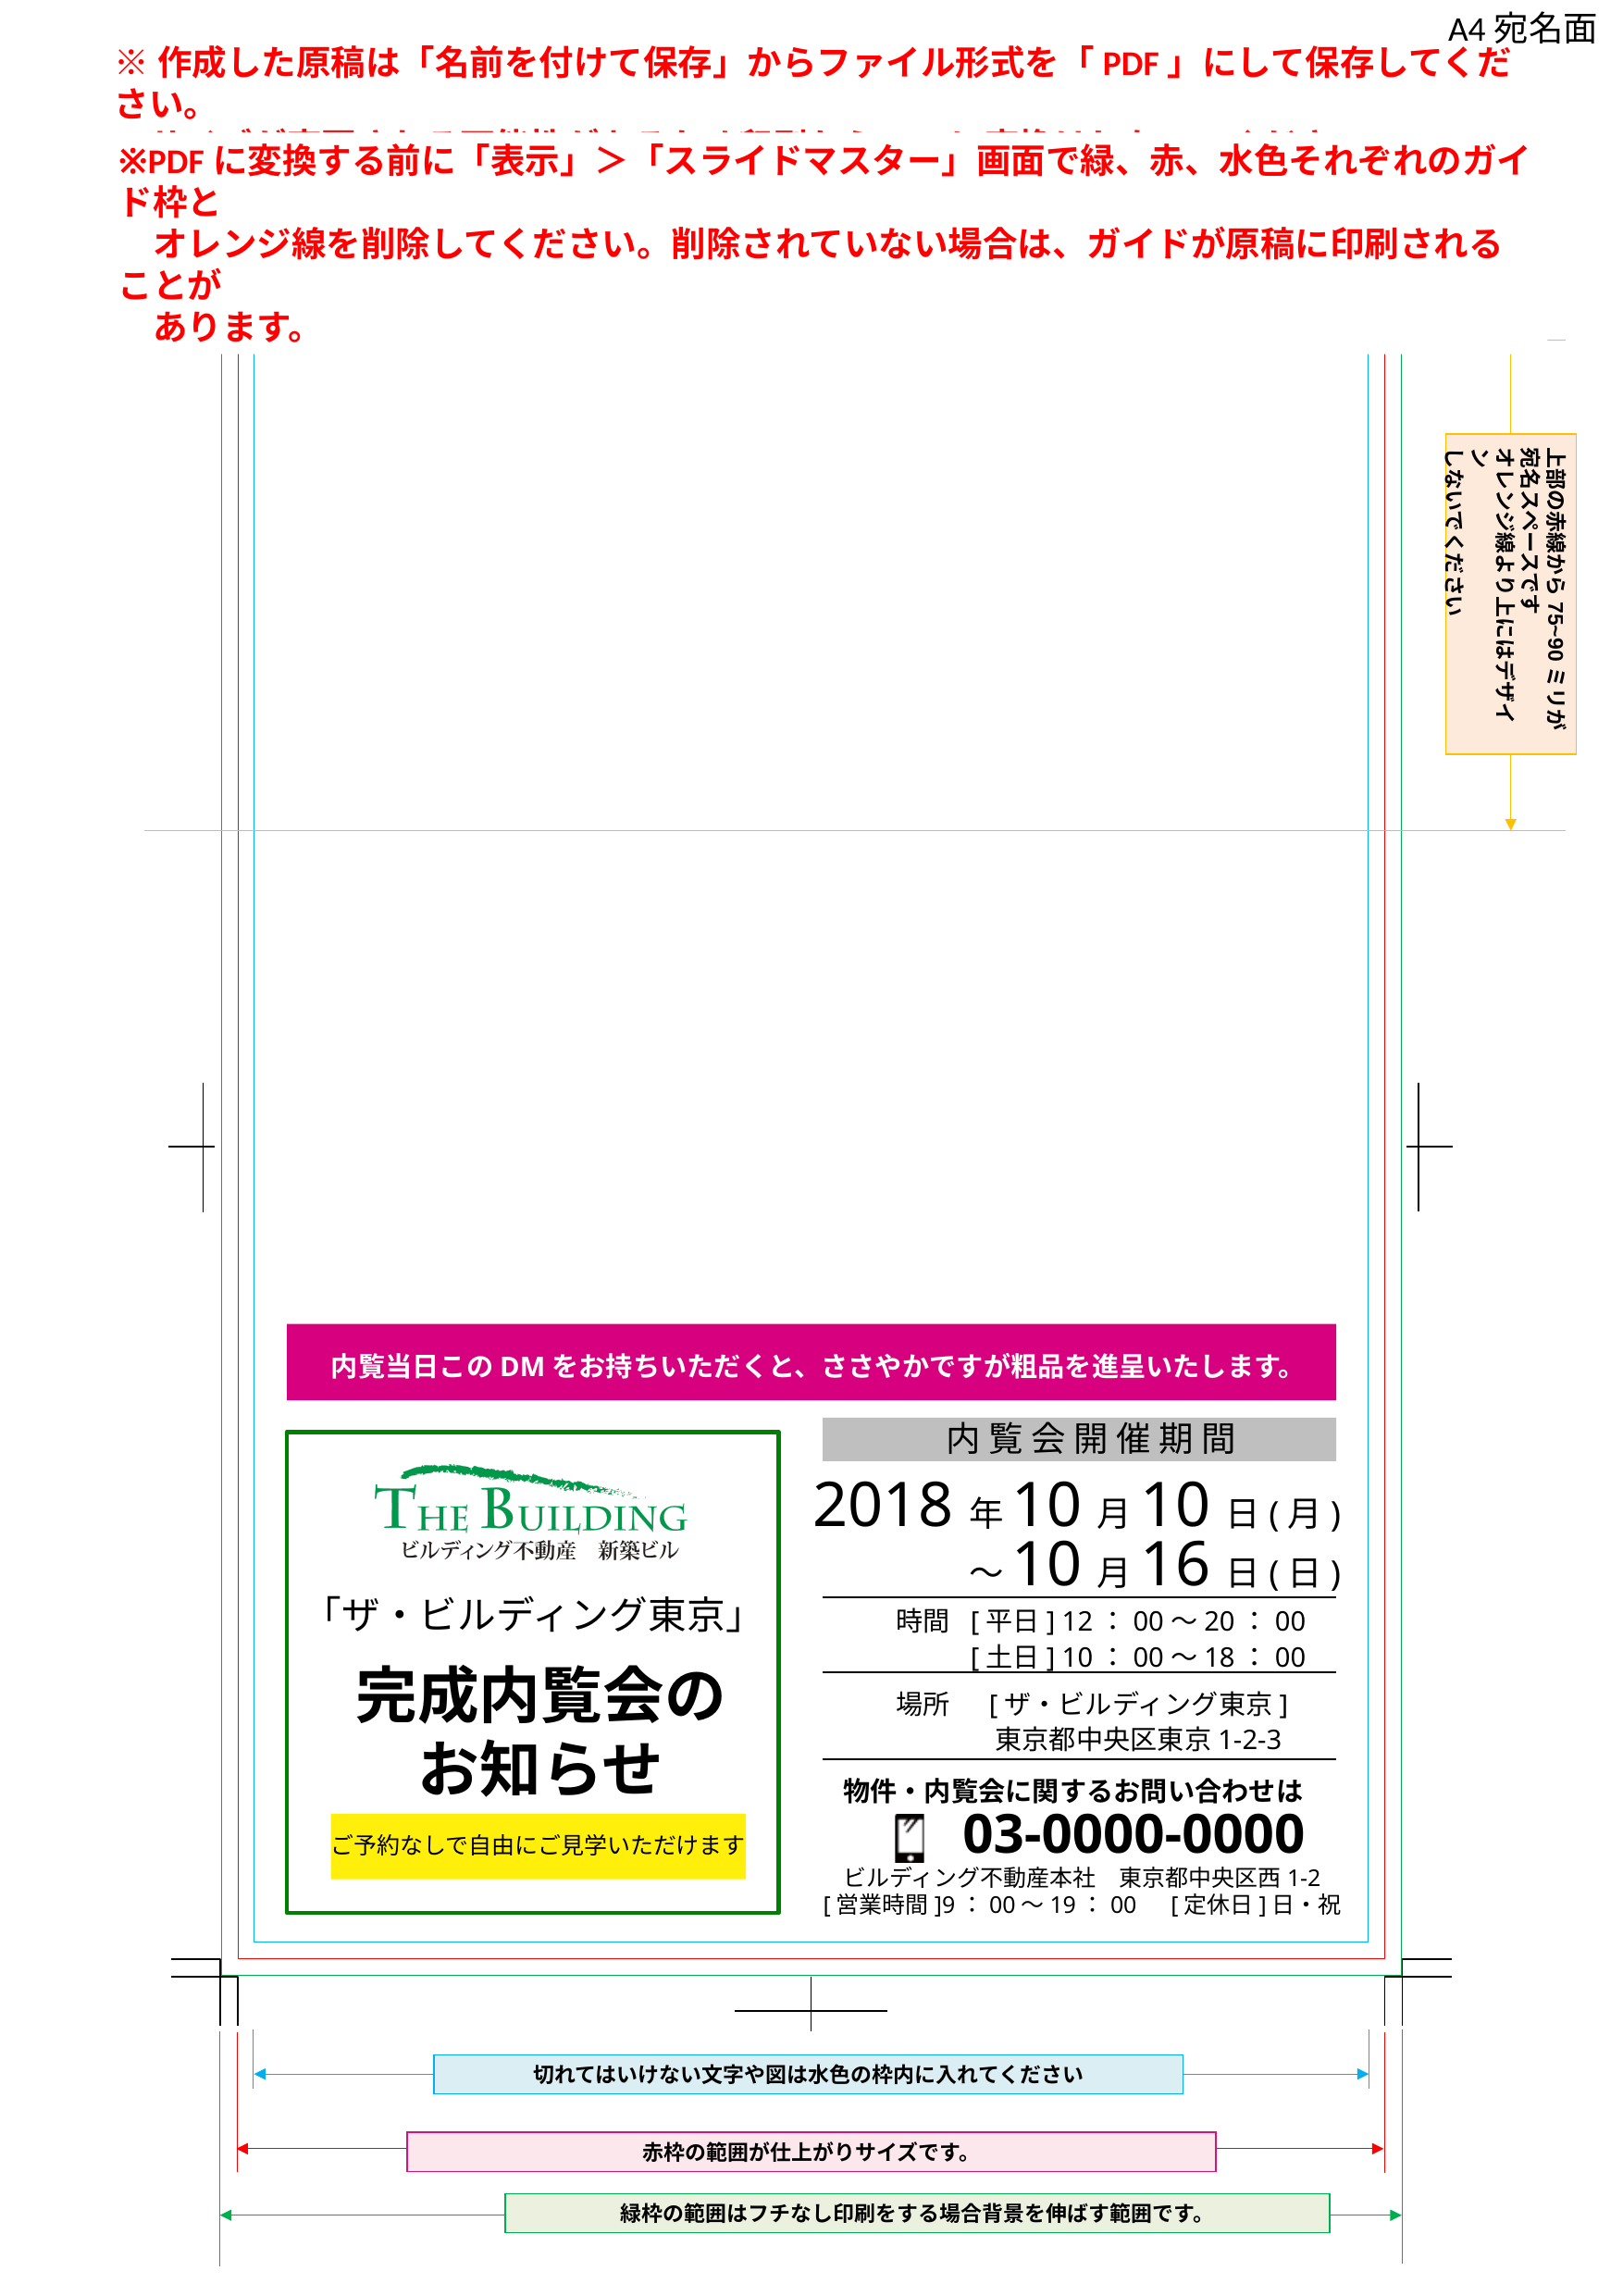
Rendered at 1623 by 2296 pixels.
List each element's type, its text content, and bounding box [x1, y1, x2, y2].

text_box 内覧当日このDMをお持ちいただくと、ささやかですが粗品を進呈いたします。 [316, 1326, 1320, 1389]
text_box ビルディング不動産本社 東京都中央区西1-2 [営業時間]9：00〜19：00 [定休日]日・祝 [809, 1855, 1356, 1926]
picture [374, 1464, 688, 1564]
text_box 2018年10月10日(月) 〜10月16日(日) [799, 1471, 1355, 1605]
text_box 物件・内覧会に関するお問い合わせは 03-0000-0000 [827, 1770, 1319, 1855]
text_box [287, 1323, 1337, 1401]
text_box [平日] 12：00〜20：00 [土日] 10：00〜18：00 [957, 1605, 1320, 1671]
text_box [1250, 1417, 1337, 1461]
text_box 場所 [882, 1680, 964, 1727]
text_box A4宛名面 [1434, 0, 1623, 56]
picture [895, 1814, 924, 1863]
text_box [823, 1417, 932, 1461]
text_box [287, 1432, 779, 1914]
text_box [ザ・ビルディング東京] 東京都中央区東京1-2-3 [974, 1680, 1302, 1757]
text_box 内 覧 会 開 催 期 間 [932, 1409, 1250, 1466]
text_box 時間 [882, 1605, 964, 1644]
